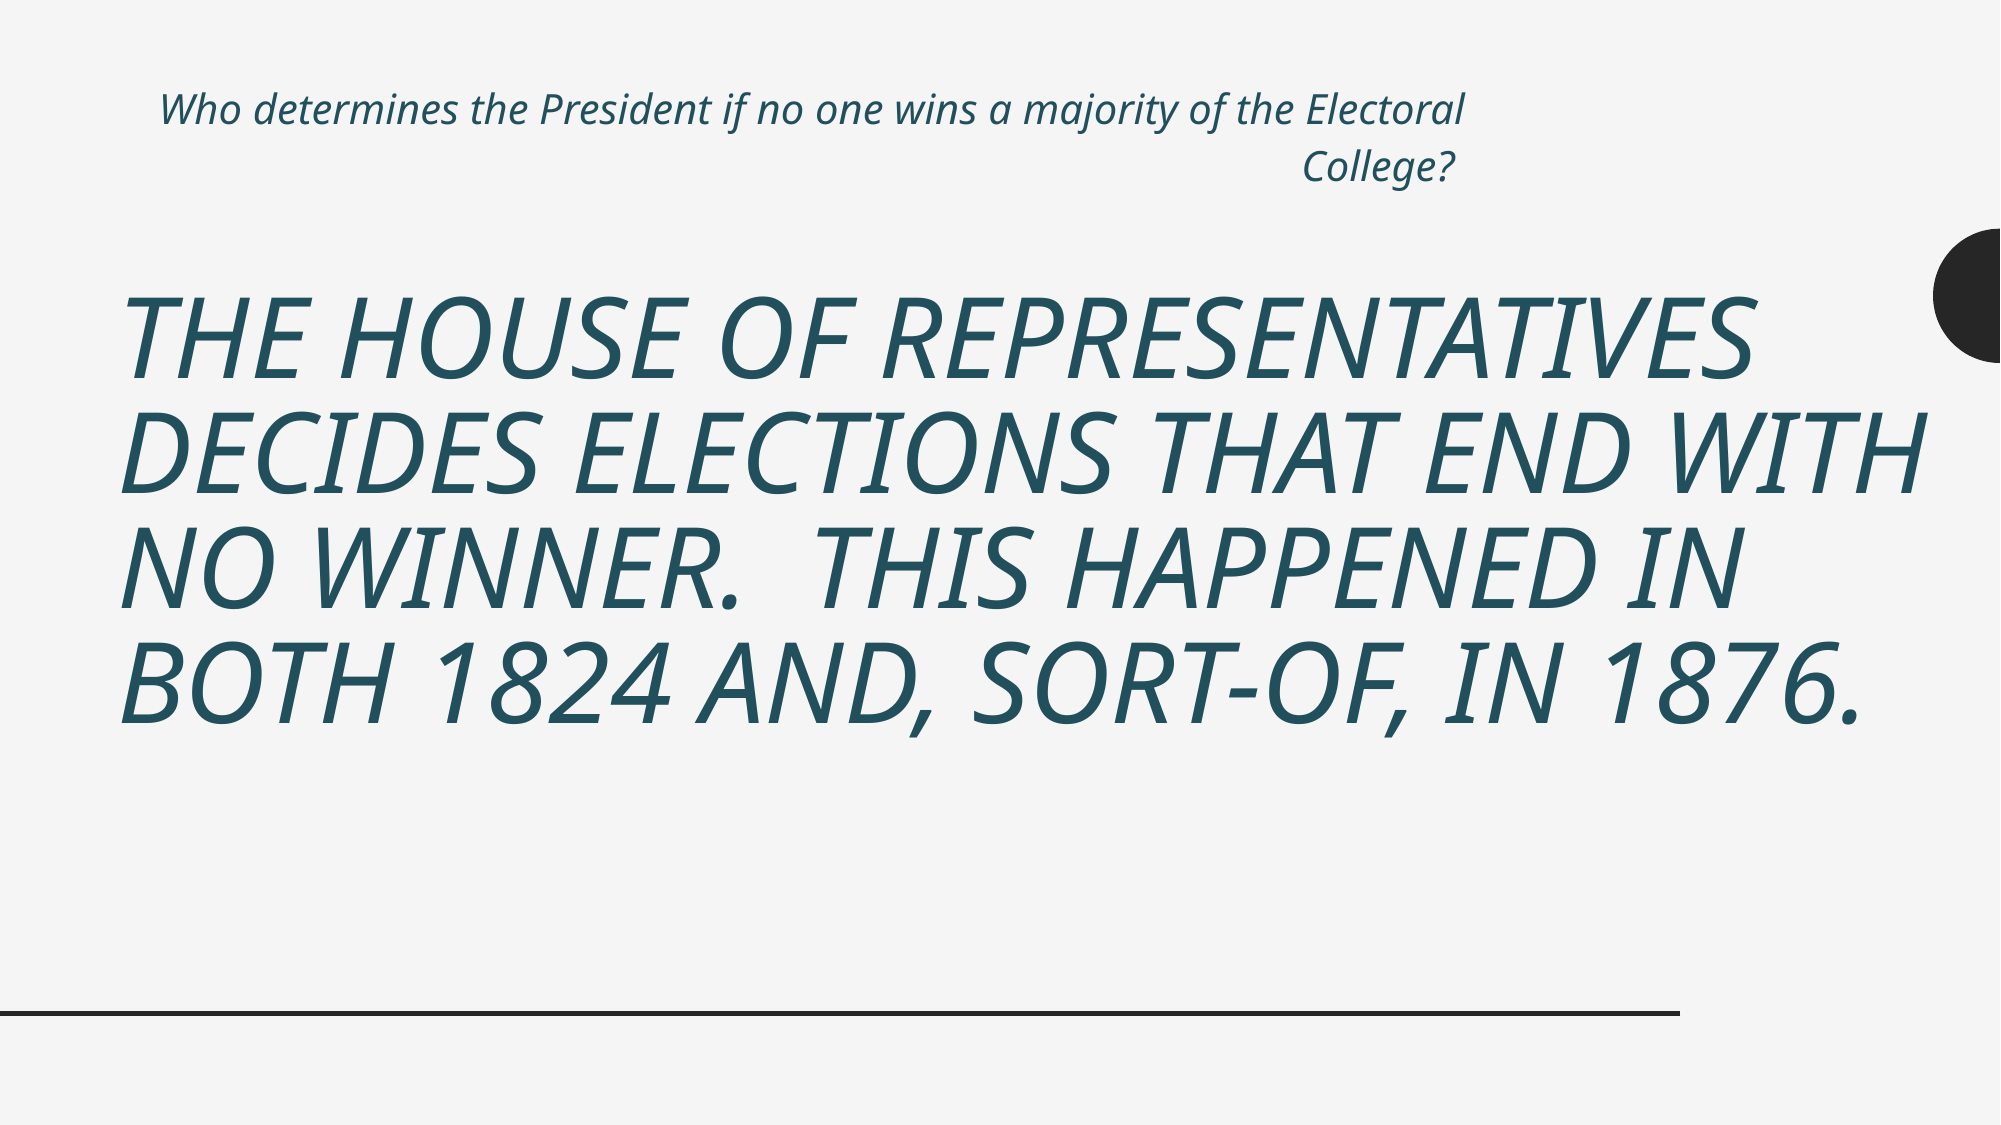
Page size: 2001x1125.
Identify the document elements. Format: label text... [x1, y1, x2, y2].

list Who determines the President if no one wins a majority of the Electoral College? [102, 65, 1481, 201]
title The House of Representatives decides elections that end with no winner. This happened in both 1824 and, sort-of, in 1876. [102, 279, 1949, 819]
